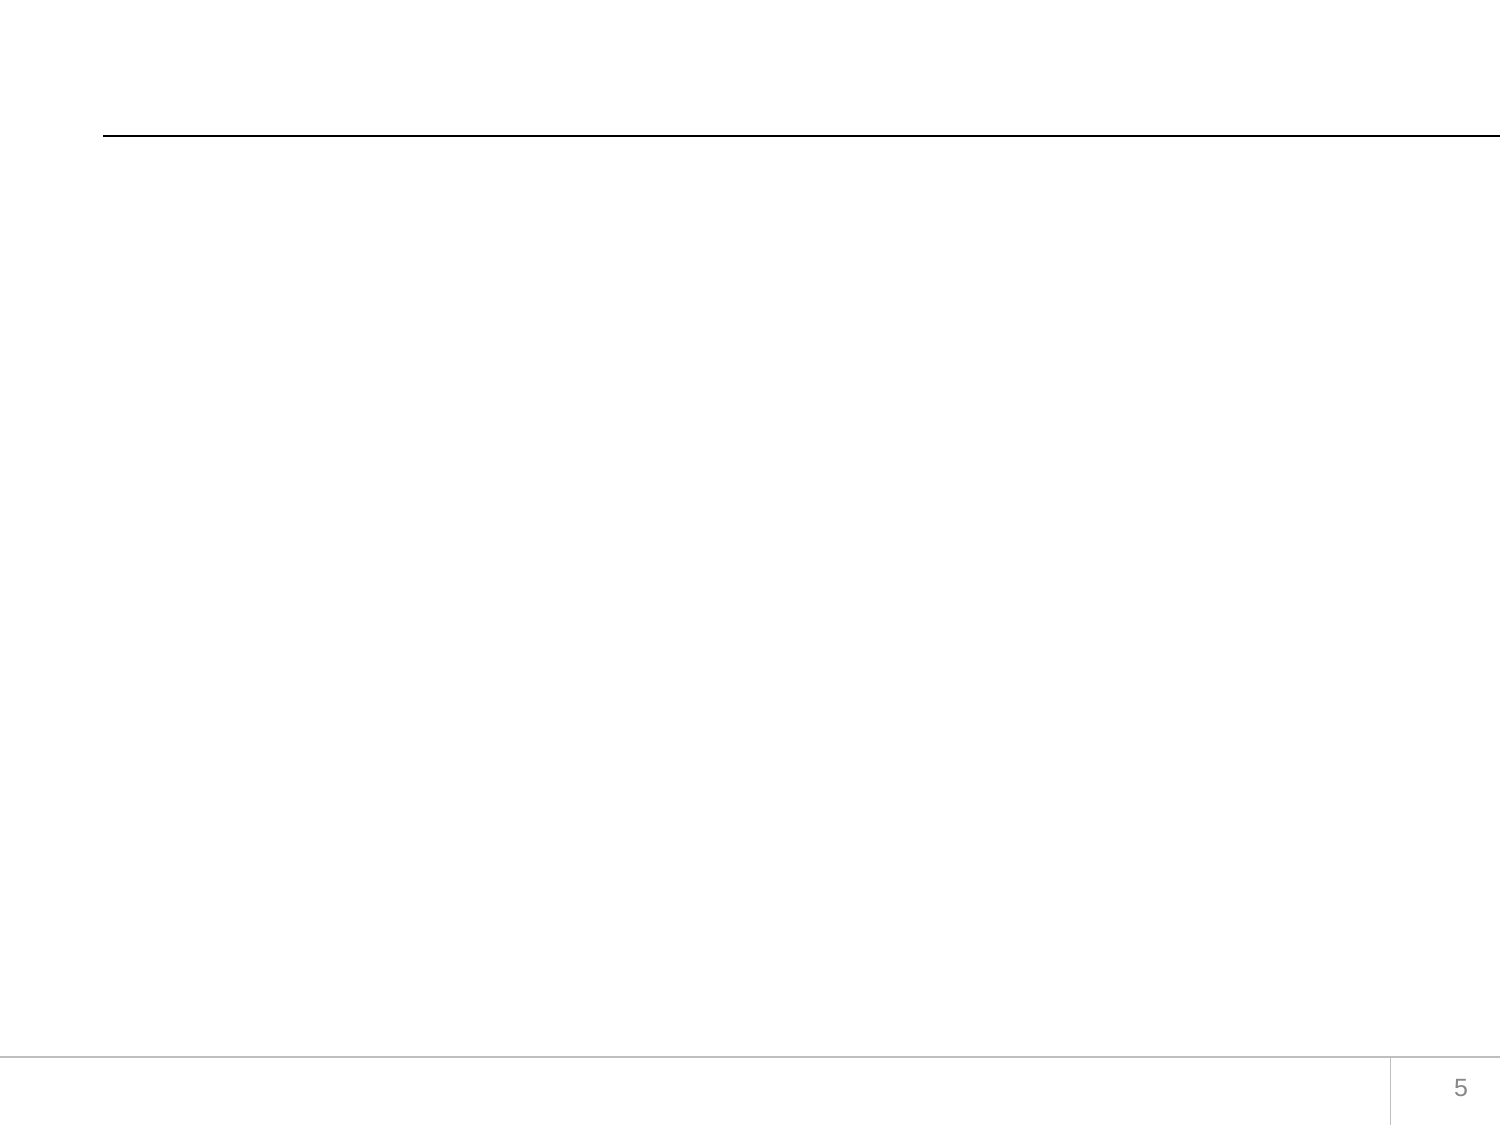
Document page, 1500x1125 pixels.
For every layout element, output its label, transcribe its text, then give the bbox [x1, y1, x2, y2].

slide_number 4 [1391, 1056, 1484, 1117]
